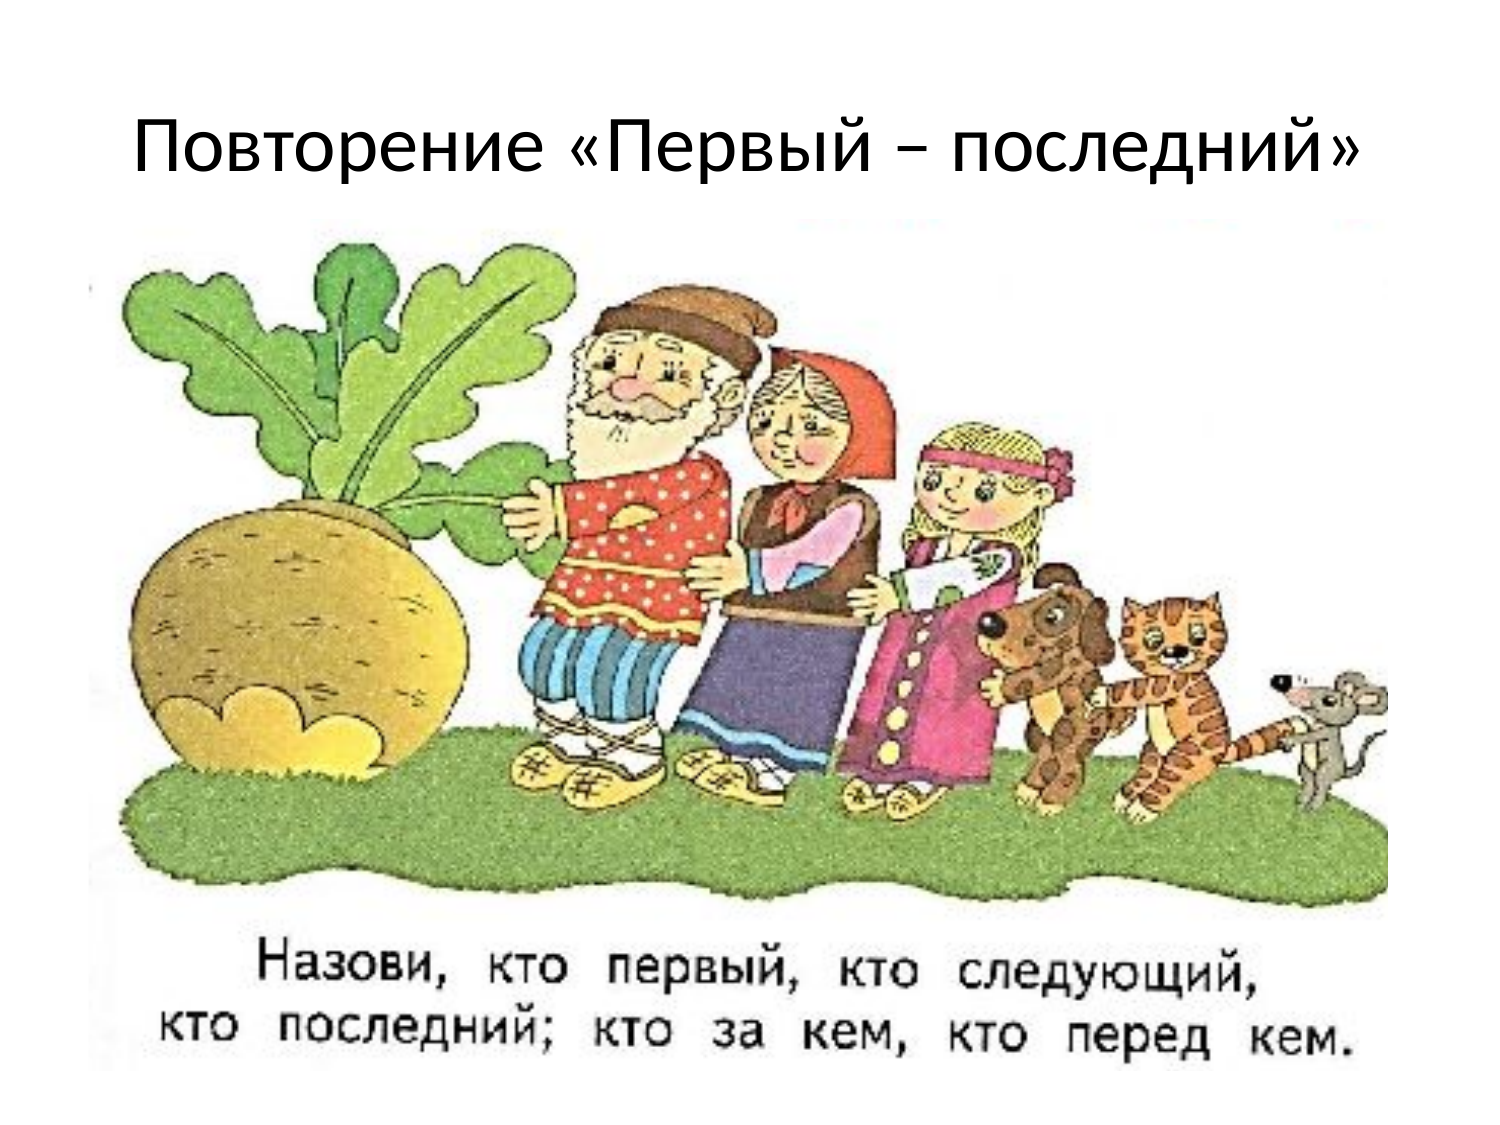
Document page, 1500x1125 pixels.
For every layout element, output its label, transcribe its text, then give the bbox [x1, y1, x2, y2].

picture [88, 219, 1389, 1071]
title Повторение «Первый – последний» [75, 45, 1425, 233]
